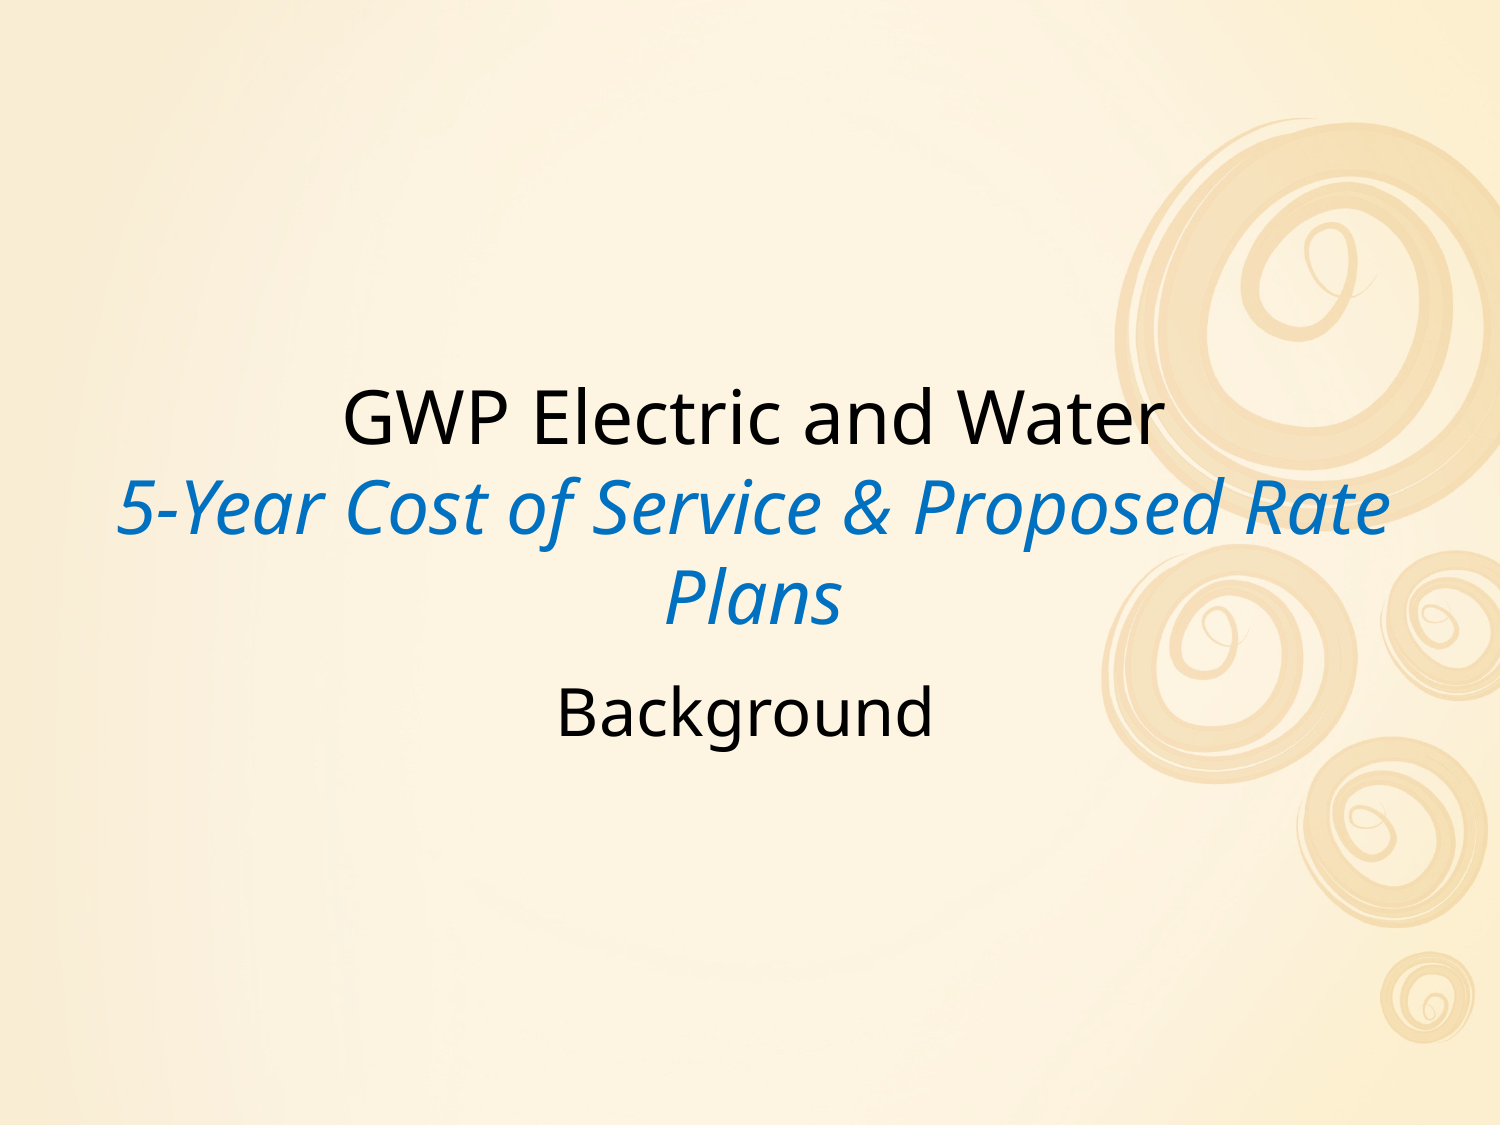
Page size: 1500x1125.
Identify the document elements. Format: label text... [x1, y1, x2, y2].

text_box GWP Electric and Water 5-Year Cost of Service & Proposed Rate Plans [4, 362, 1500, 488]
text_box Background [0, 662, 1496, 802]
text_box [2, 260, 1500, 503]
picture [0, 0, 1500, 1125]
